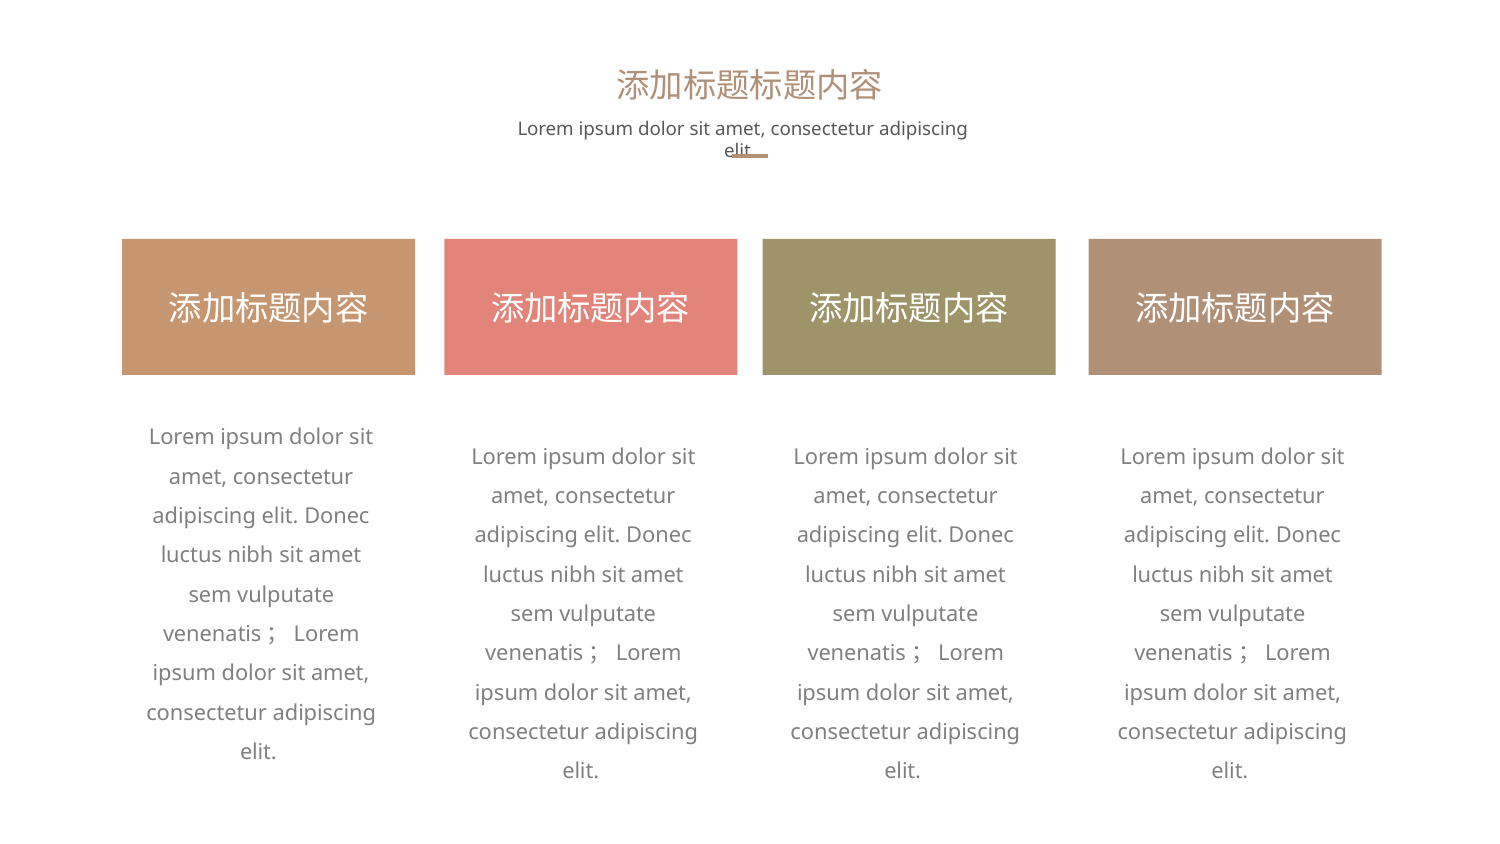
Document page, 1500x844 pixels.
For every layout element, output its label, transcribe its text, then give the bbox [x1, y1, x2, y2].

text_box Lorem ipsum dolor sit amet, consectetur adipiscing elit. Donec luctus nibh sit amet sem vulputate venenatis；Lorem ipsum dolor sit amet, consectetur adipiscing elit. [138, 402, 400, 772]
text_box Lorem ipsum dolor sit amet, consectetur adipiscing elit. Donec luctus nibh sit amet sem vulputate venenatis；Lorem ipsum dolor sit amet, consectetur adipiscing elit. [460, 421, 722, 791]
text_box Lorem ipsum dolor sit amet, consectetur adipiscing elit. Donec luctus nibh sit amet sem vulputate venenatis；Lorem ipsum dolor sit amet, consectetur adipiscing elit. [782, 421, 1044, 791]
text_box 添加标题内容 [762, 238, 1057, 376]
text_box 添加标题内容 [443, 238, 738, 376]
text_box 添加标题内容 [1088, 238, 1383, 376]
text_box Lorem ipsum dolor sit amet, consectetur adipiscing elit. Donec luctus nibh sit amet sem vulputate venenatis；Lorem ipsum dolor sit amet, consectetur adipiscing elit. [1109, 421, 1371, 791]
text_box 添加标题内容 [121, 238, 416, 376]
text_box 添加标题标题内容 [602, 56, 898, 109]
text_box Lorem ipsum dolor sit amet, consectetur adipiscing elit. [501, 109, 999, 169]
